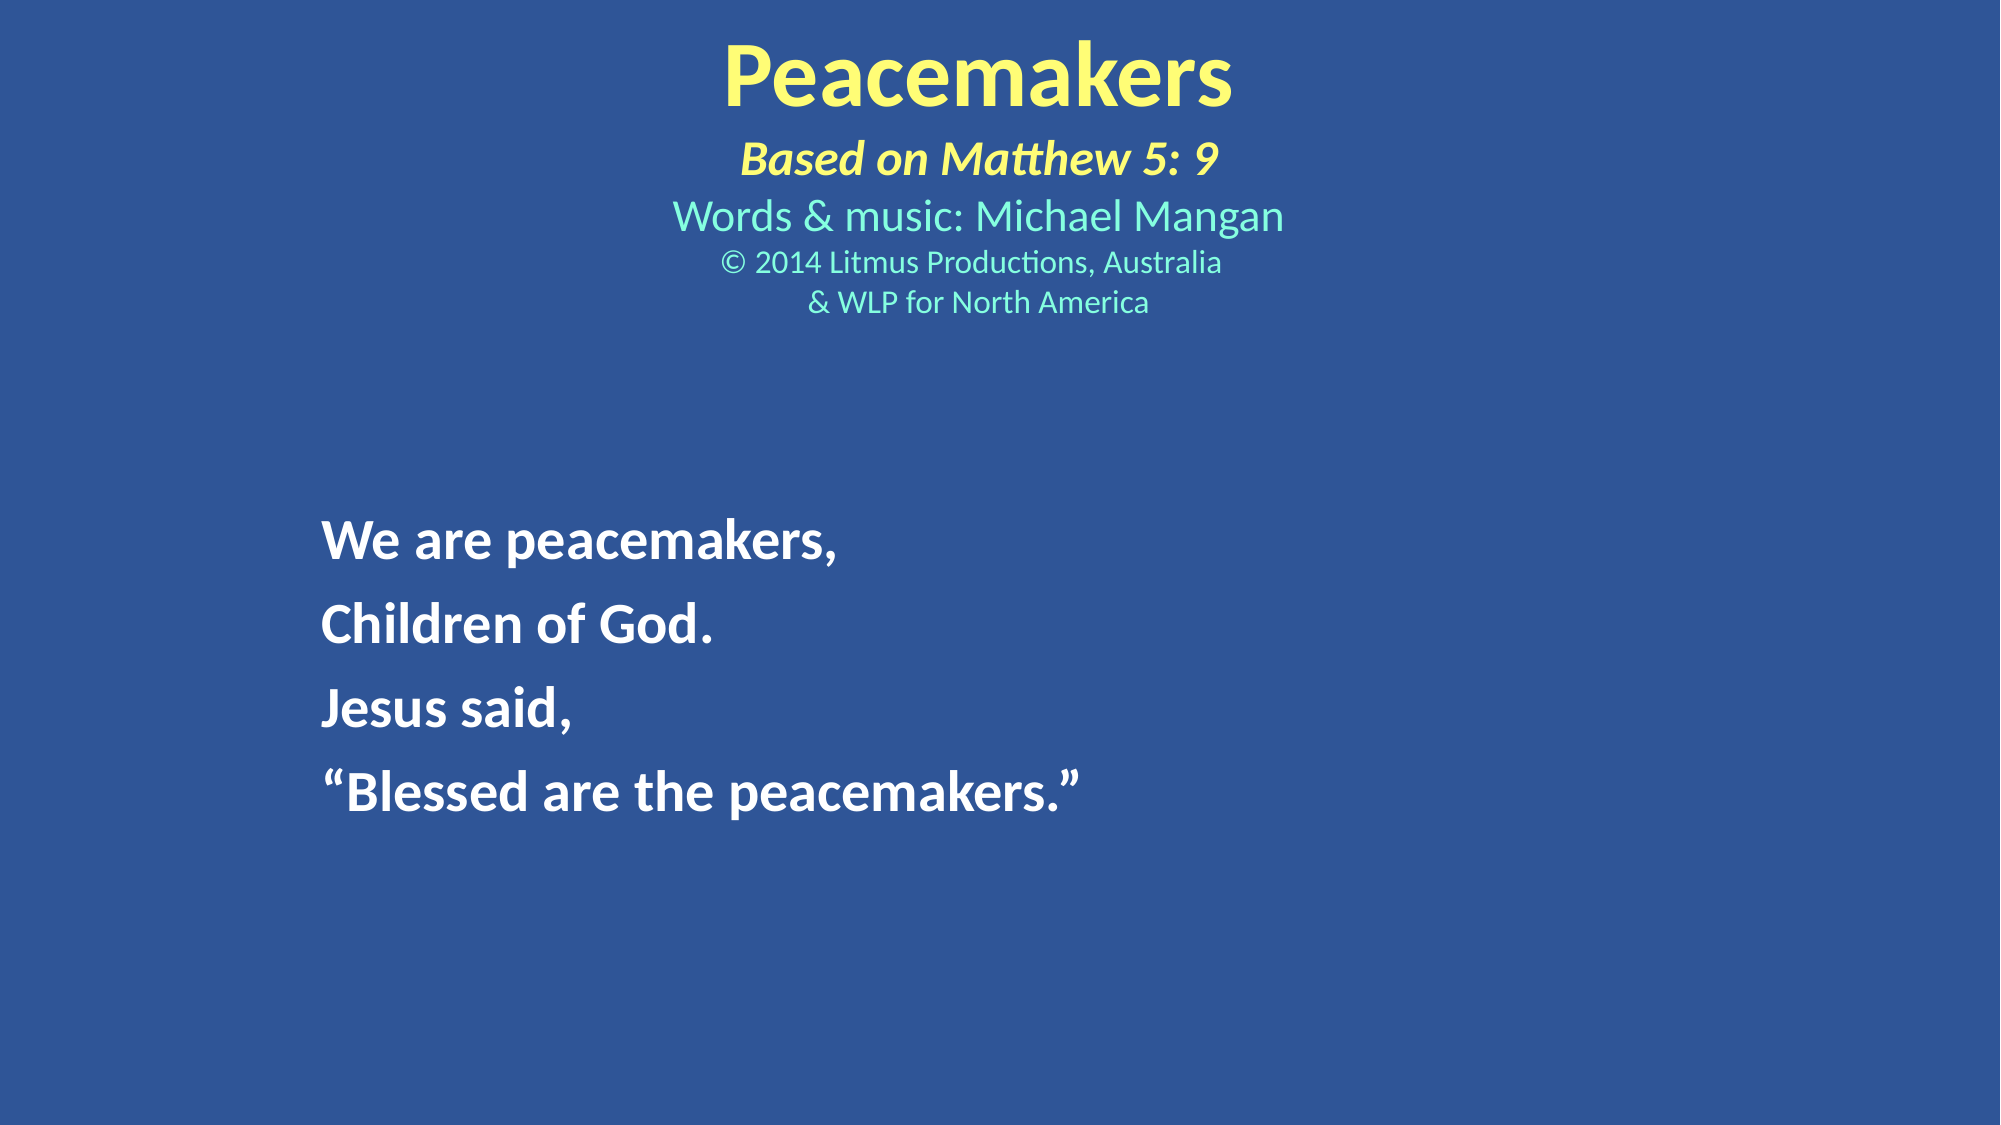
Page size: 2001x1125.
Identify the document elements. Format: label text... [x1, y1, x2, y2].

list We are peacemakers, Children of God. Jesus said, “Blessed are the peacemakers.” [306, 501, 1694, 849]
text_box Peacemakers Based on Matthew 5: 9 Words & music: Michael Mangan © 2014 Litmus Productions, Australia & WLP for North America [291, 7, 1667, 327]
